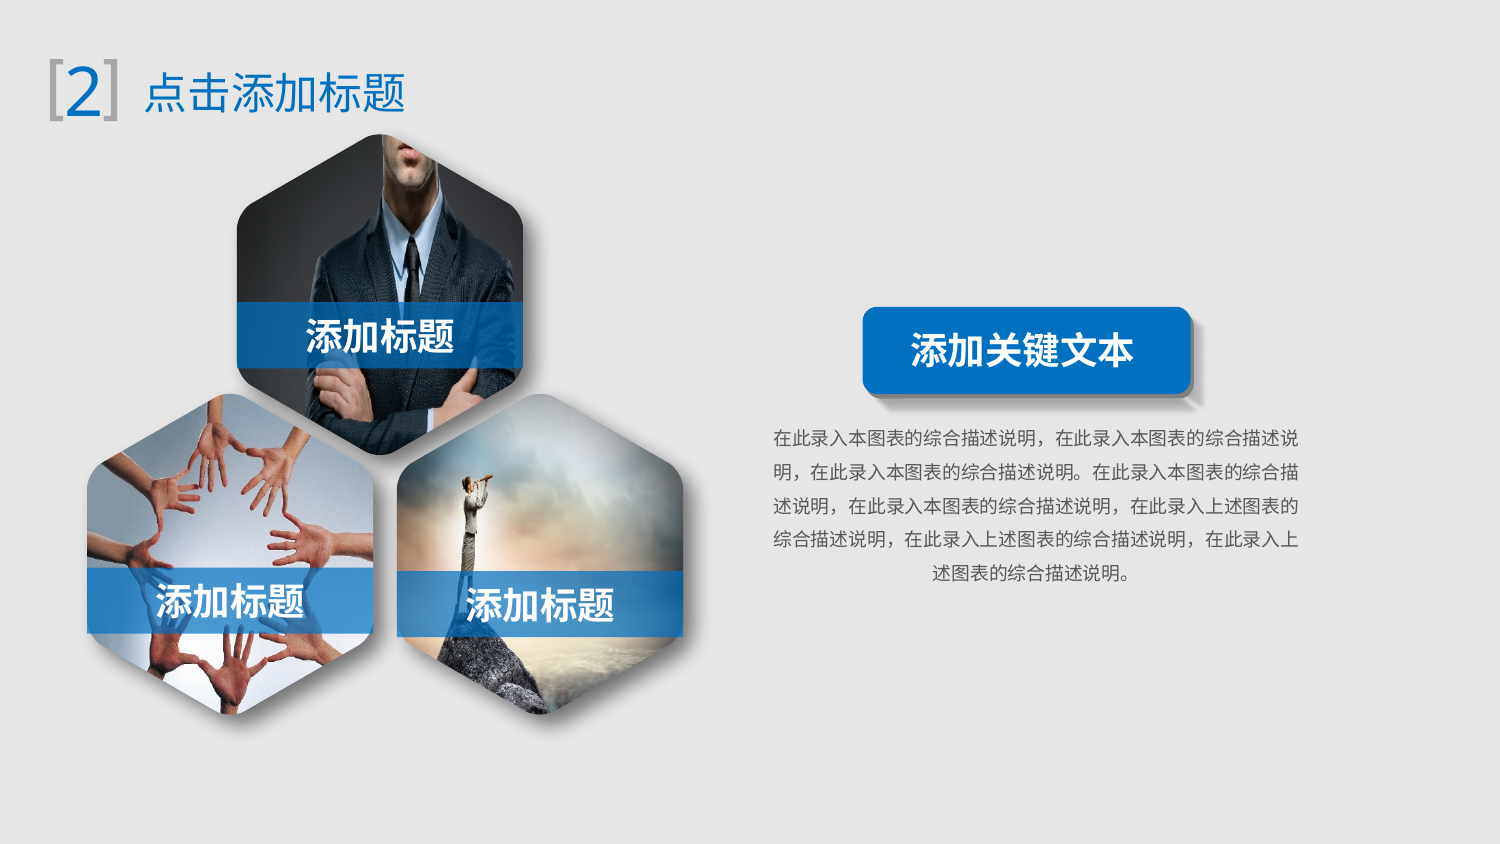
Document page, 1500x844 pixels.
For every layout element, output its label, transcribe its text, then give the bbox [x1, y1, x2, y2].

text_box [103, 59, 118, 122]
text_box 在此录入本图表的综合描述说明，在此录入本图表的综合描述说明，在此录入本图表的综合描述说明。在此录入本图表的综合描述说明，在此录入本图表的综合描述说明，在此录入上述图表的综合描述说明，在此录入上述图表的综合描述说明，在此录入上述图表的综合描述说明。 [754, 408, 1318, 592]
text_box [49, 59, 64, 122]
picture [87, 134, 684, 715]
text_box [862, 302, 1210, 419]
text_box 点击添加标题 [128, 58, 421, 126]
text_box 2 [49, 42, 119, 138]
